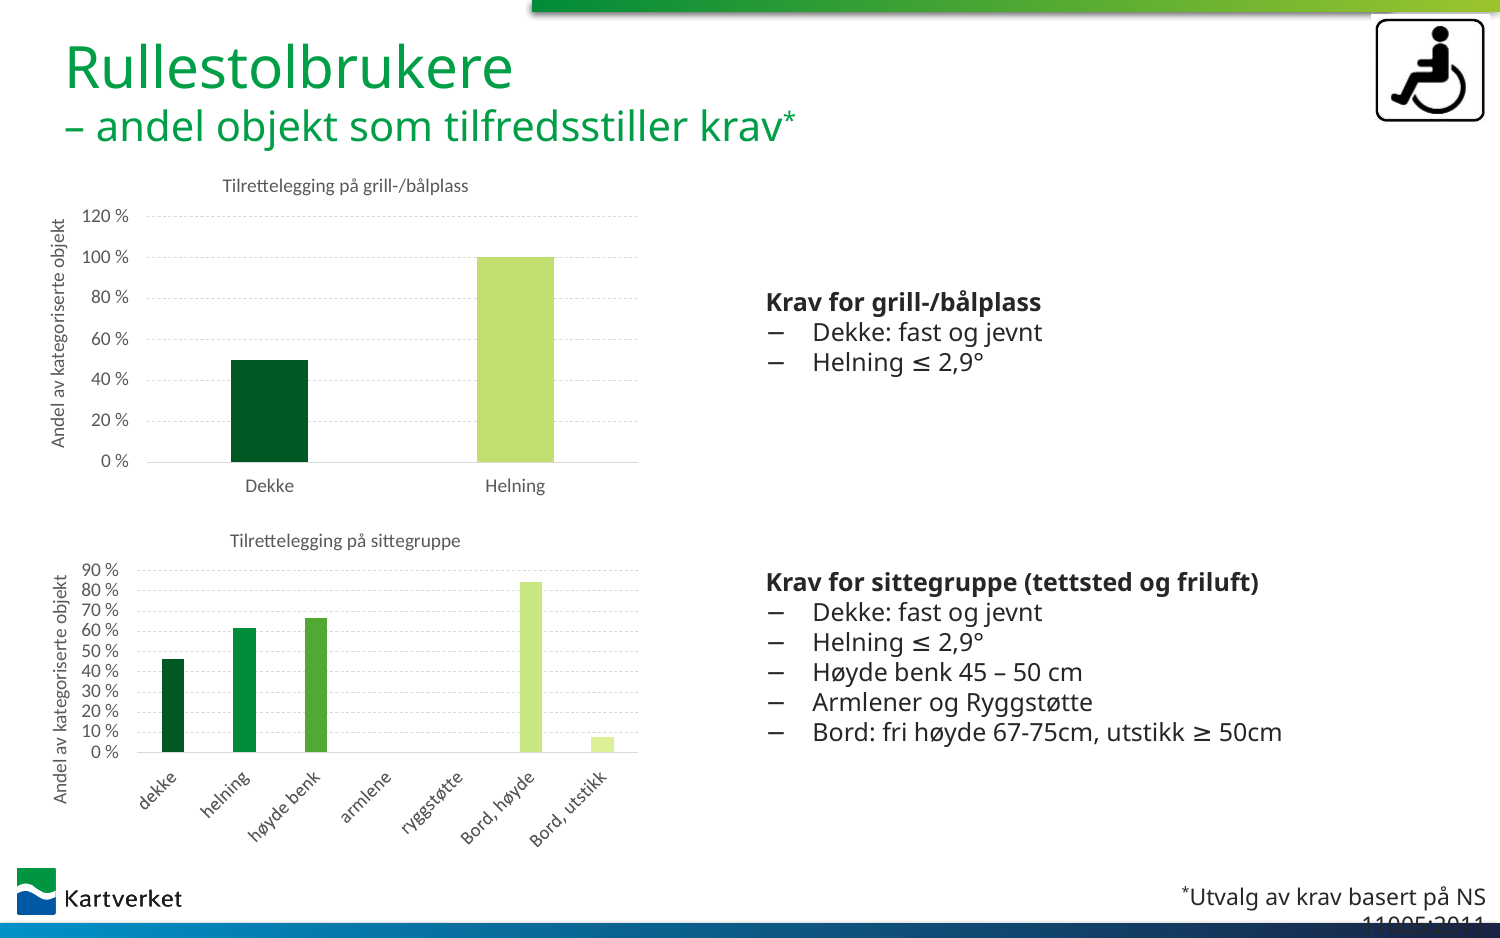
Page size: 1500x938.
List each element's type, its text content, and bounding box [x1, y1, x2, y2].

text_box *Utvalg av krav basert på NS 11005:2011 [1068, 873, 1500, 938]
picture [41, 166, 650, 505]
text_box Rullestolbrukere – andel objekt som tilfredsstiller krav* [49, 14, 1431, 158]
text_box Krav for grill-/bålplass Dekke: fast og jevnt Helning ≤ 2,9° [750, 279, 1452, 384]
picture [41, 520, 650, 859]
text_box Krav for sittegruppe (tettsted og friluft) Dekke: fast og jevnt Helning ≤ 2,9° Høyde benk 45 – 50 cm Armlener og Ryggstøtte Bord: fri høyde 67-75cm, utstikk ≥ 50cm [750, 559, 1500, 754]
picture [1371, 13, 1491, 127]
